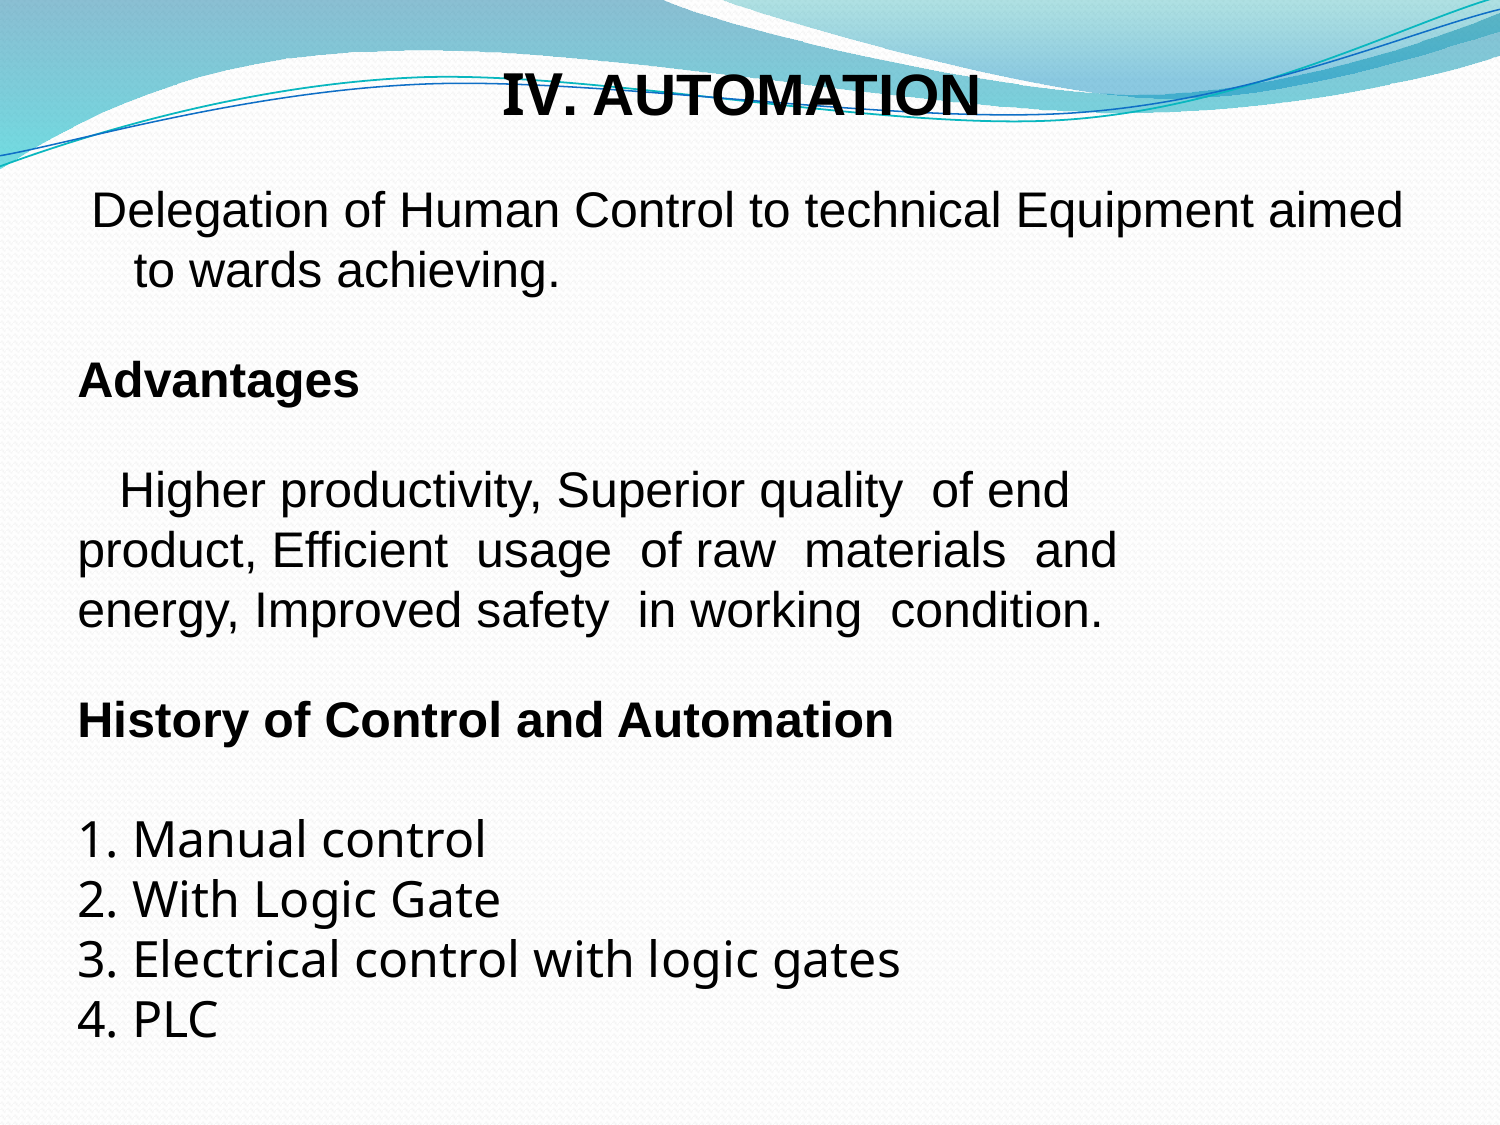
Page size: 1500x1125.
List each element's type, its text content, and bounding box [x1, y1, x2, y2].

text_box IV. AUTOMATION Delegation of Human Control to technical Equipment aimed to wards achieving. Advantages Higher productivity, Superior quality of end product, Efficient usage of raw materials and energy, Improved safety in working condition. History of Control and Automation 1. Manual control 2. With Logic Gate 3. Electrical control with logic gates 4. PLC [62, 49, 1438, 1125]
